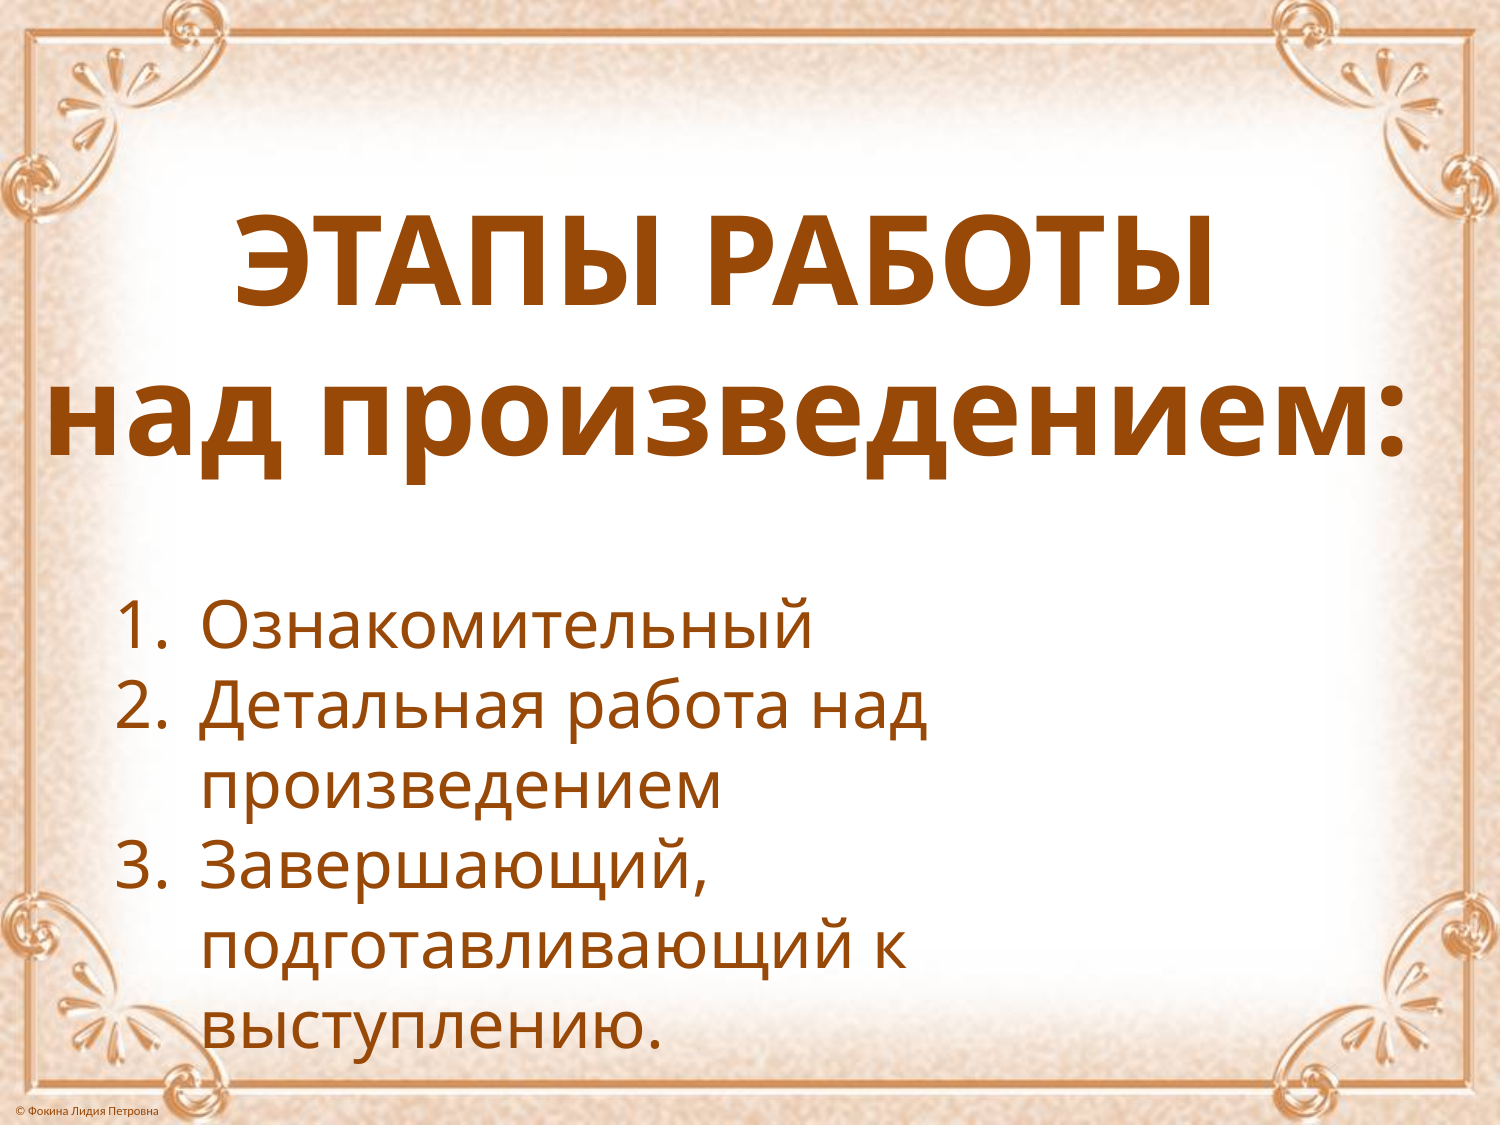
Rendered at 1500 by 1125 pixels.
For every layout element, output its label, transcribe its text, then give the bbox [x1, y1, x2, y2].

picture [0, 0, 1500, 1125]
text_box ЭТАПЫ РАБОТЫ над произведением: [0, 172, 1453, 488]
text_box Ознакомительный Детальная работа над произведением Завершающий, подготавливающий к выступлению. [100, 574, 1353, 1069]
